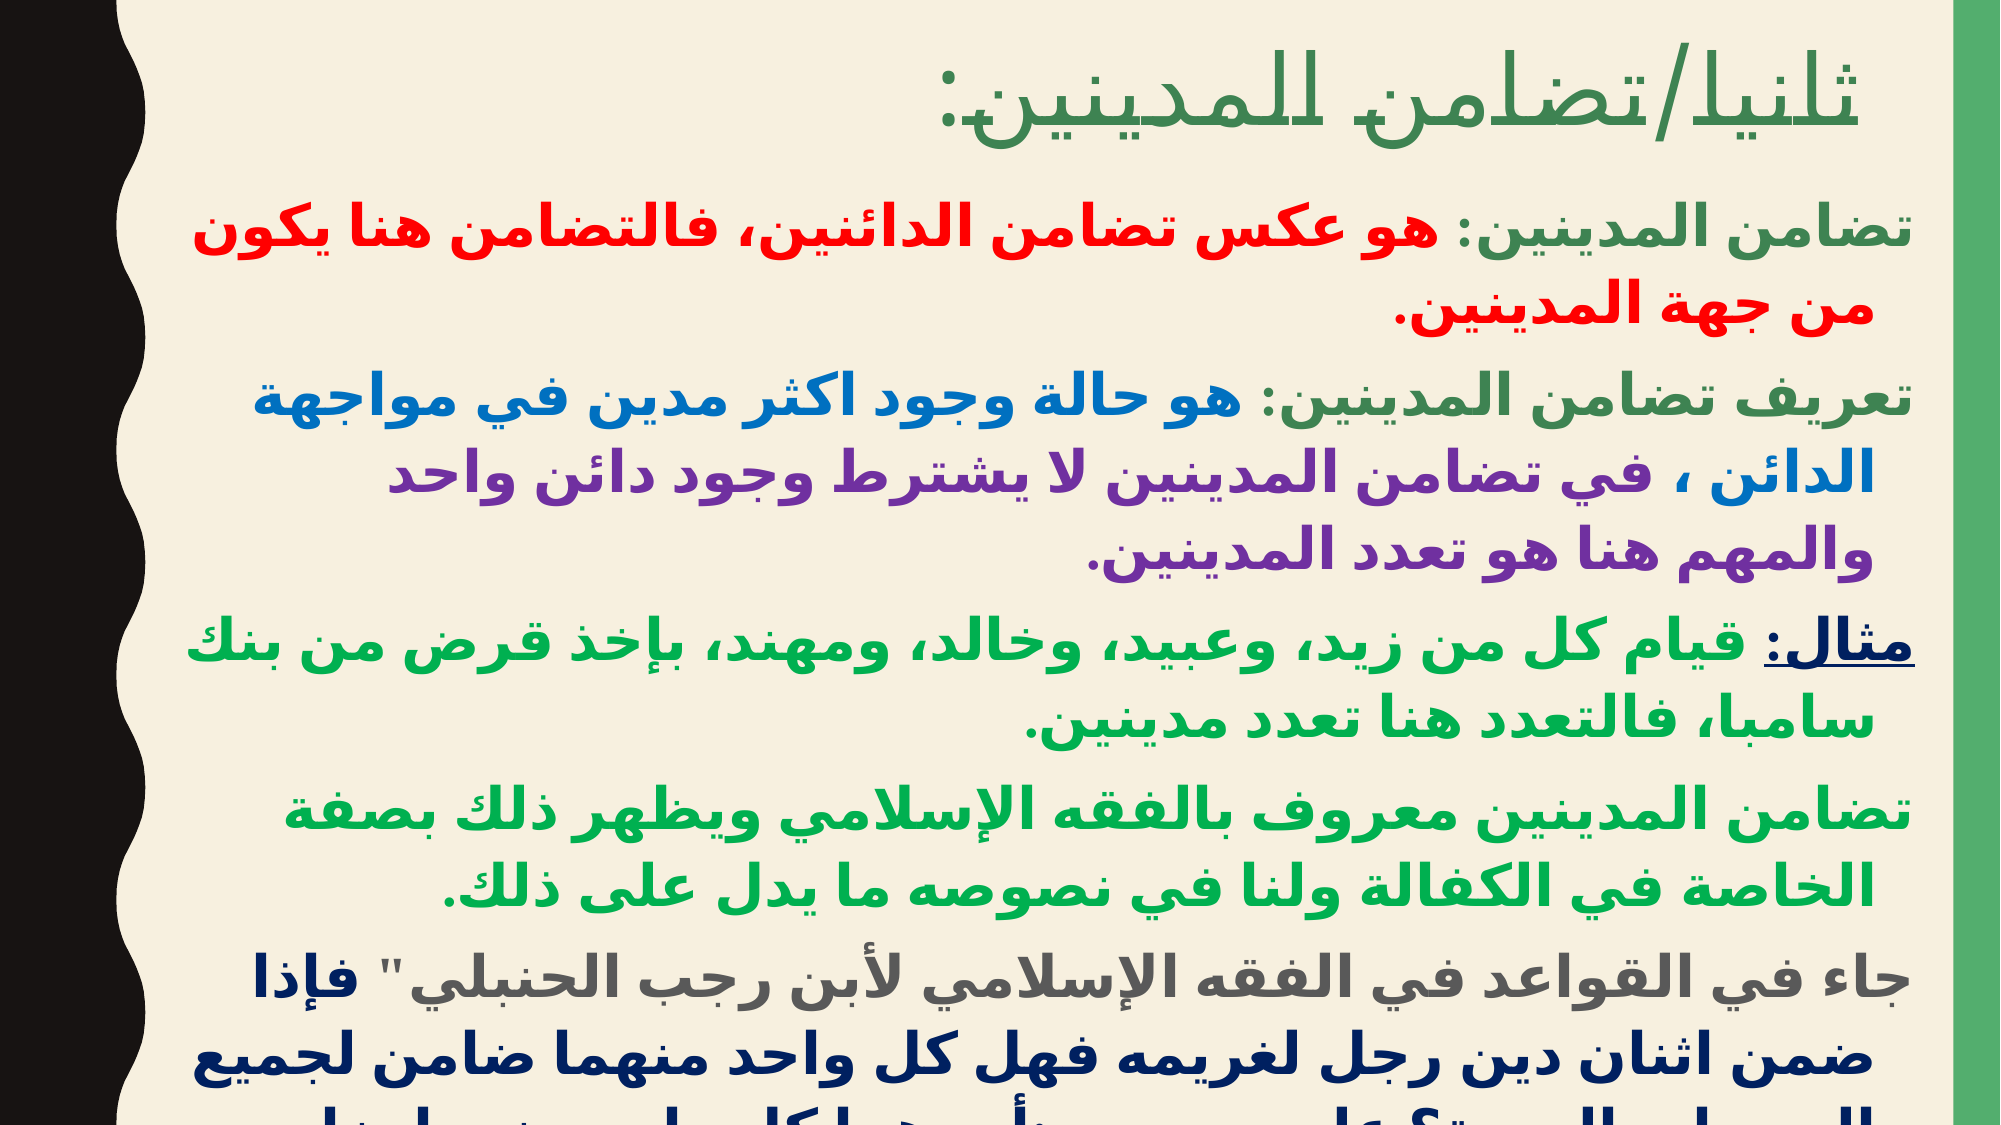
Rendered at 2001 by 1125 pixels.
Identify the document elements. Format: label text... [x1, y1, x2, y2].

title ثانيا/تضامن المدينين: [205, 32, 1875, 155]
list تضامن المدينين: هو عكس تضامن الدائنين، فالتضامن هنا يكون من جهة المدينين. تعريف تضامن المدينين: هو حالة وجود اكثر مدين في مواجهة الدائن ، في تضامن المدينين لا يشترط وجود دائن واحد والمهم هنا هو تعدد المدينين. مثال: قيام كل من زيد، وعبيد، وخالد، ومهند، بإخذ قرض من بنك سامبا، فالتعدد هنا تعدد مدينين. تضامن المدينين معروف بالفقه الإسلامي ويظهر ذلك بصفة الخاصة في الكفالة ولنا في نصوصه ما يدل على ذلك. جاء في القواعد في الفقه الإسلامي لأبن رجب الحنبلي" فإذا ضمن اثنان دين رجل لغريمه فهل كل واحد منهما ضامن لجميع الدين او بالحصة؟ على وجهين :أحدهما كل واحد منهما ضامن للجميع، نص عليه أحمد في رواية رجل له على الرجل ألف درهم فكفل بها كفيلان كل واحد منهما كفيل ضامن فأيهما شاء أخذ جميع حقه منه". [165, 173, 1931, 1087]
